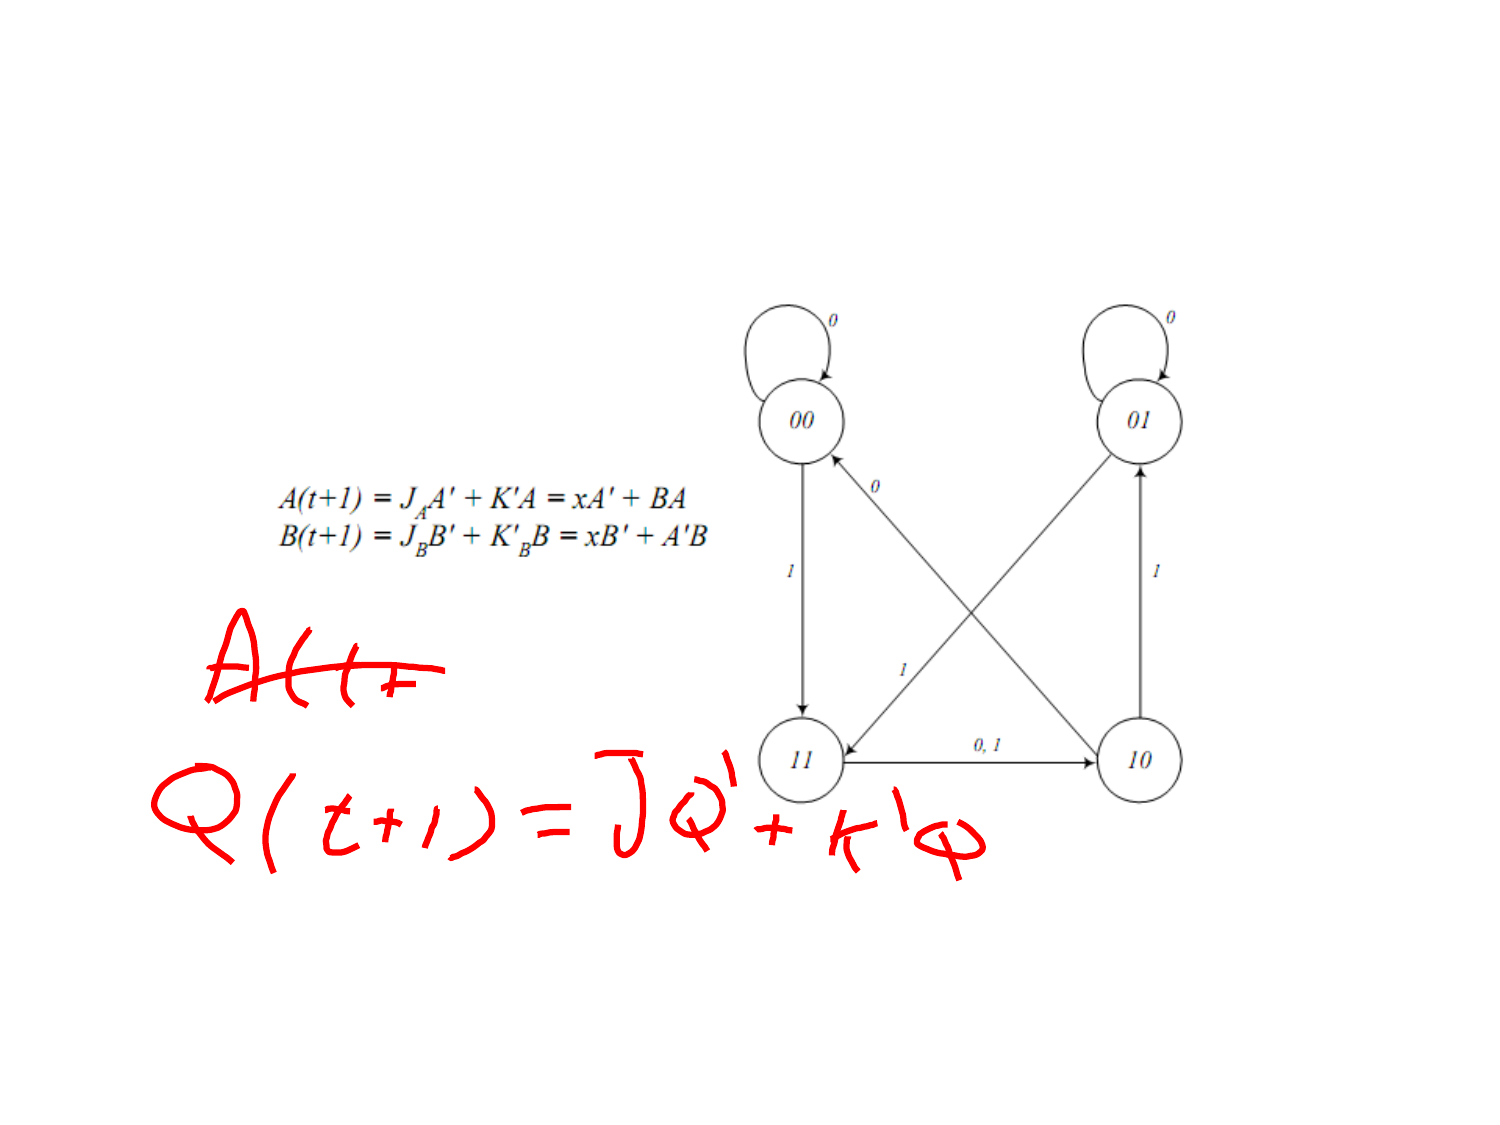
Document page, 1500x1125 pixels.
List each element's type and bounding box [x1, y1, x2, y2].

picture [220, 275, 1280, 850]
text_box [153, 610, 983, 881]
